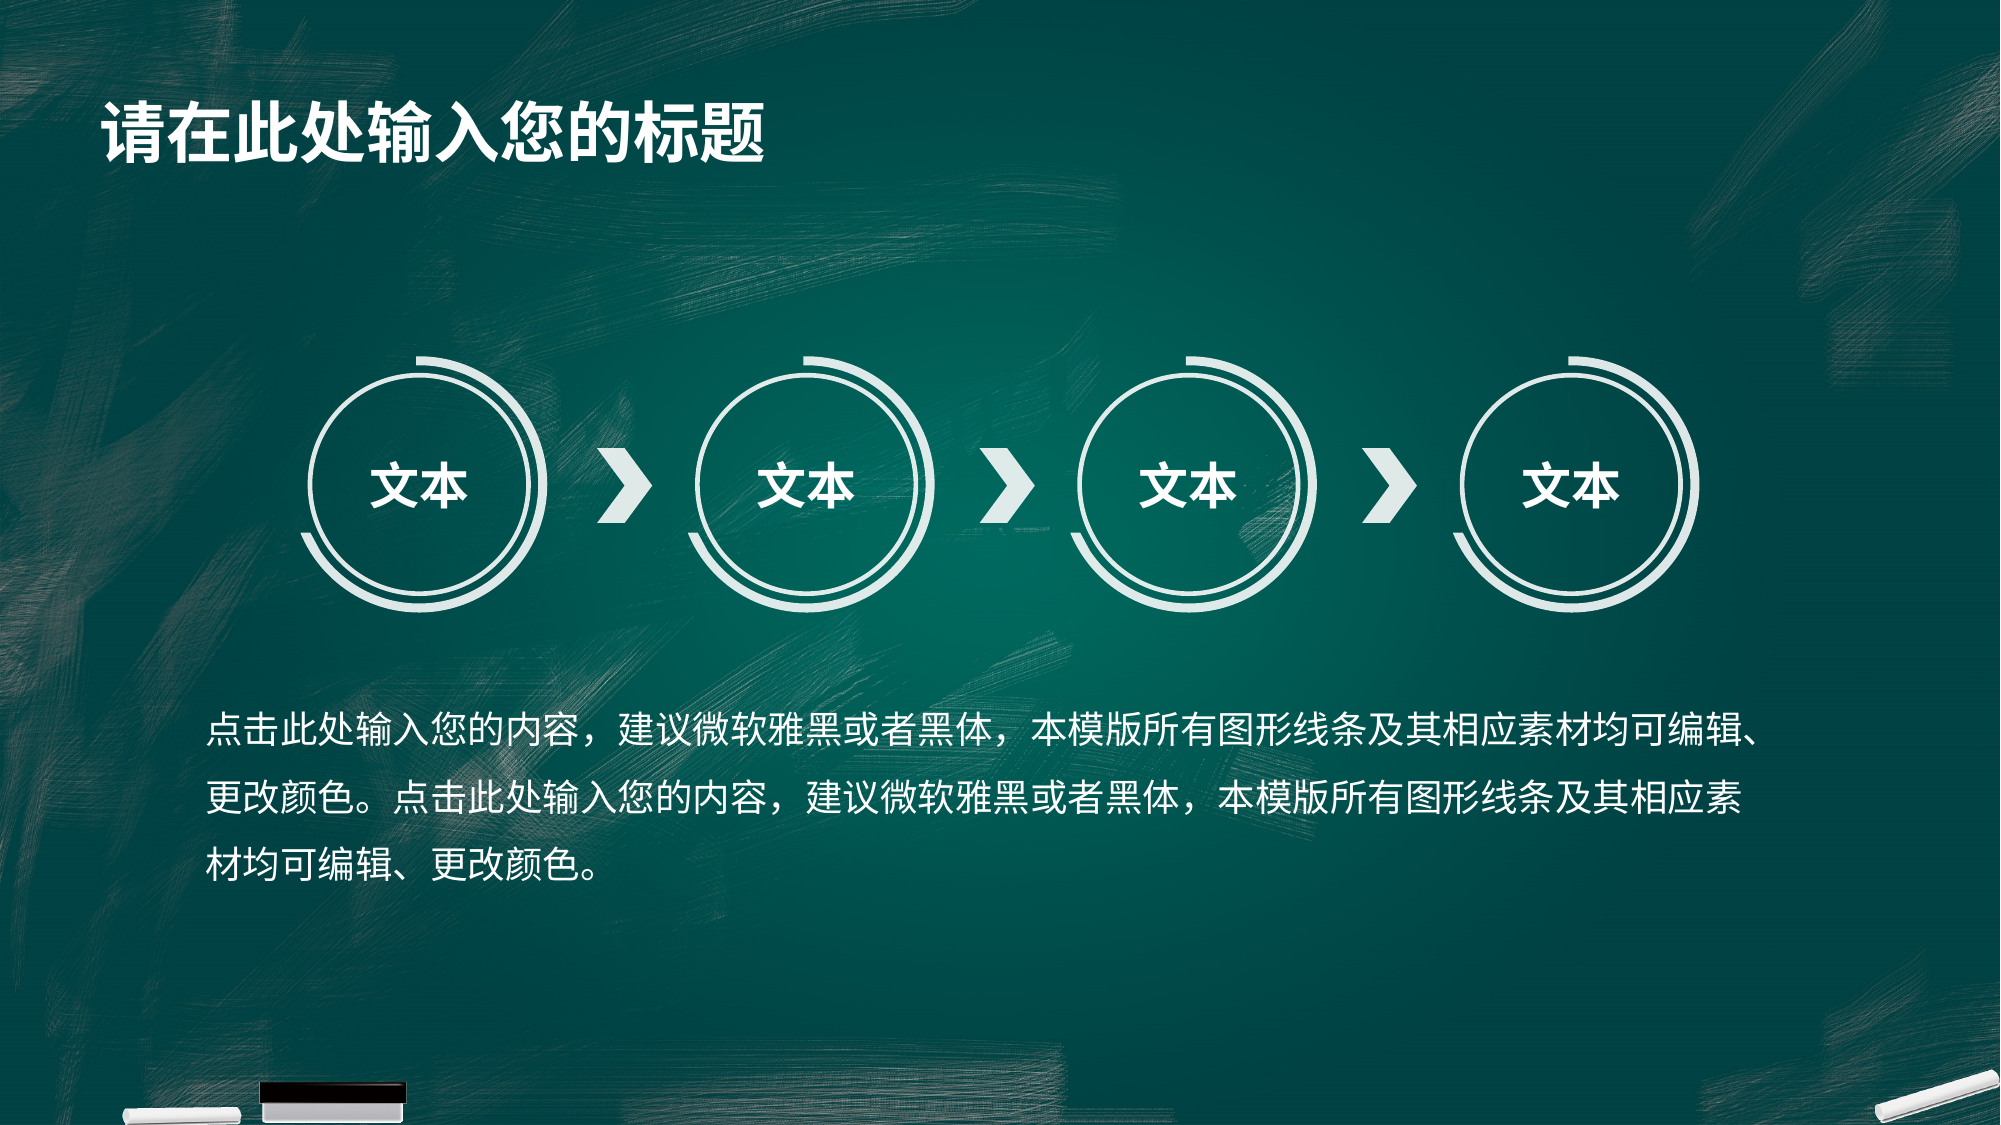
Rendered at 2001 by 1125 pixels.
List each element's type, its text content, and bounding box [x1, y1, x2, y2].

text_box 文本 [696, 374, 917, 595]
text_box [595, 447, 654, 525]
text_box [299, 355, 549, 614]
title 请在此处输入您的标题 [84, 56, 1929, 216]
text_box 点击此处输入您的内容，建议微软雅黑或者黑体，本模版所有图形线条及其相应素材均可编辑、更改颜色。点击此处输入您的内容，建议微软雅黑或者黑体，本模版所有图形线条及其相应素材均可编辑、更改颜色。 [193, 671, 1783, 1007]
text_box [686, 355, 936, 614]
text_box 文本 [1078, 374, 1300, 595]
text_box 文本 [1461, 374, 1682, 595]
text_box 文本 [308, 374, 530, 595]
text_box [1068, 355, 1318, 614]
text_box [977, 447, 1037, 525]
text_box [1360, 447, 1419, 525]
text_box [1451, 355, 1701, 614]
picture [0, 0, 2000, 1125]
